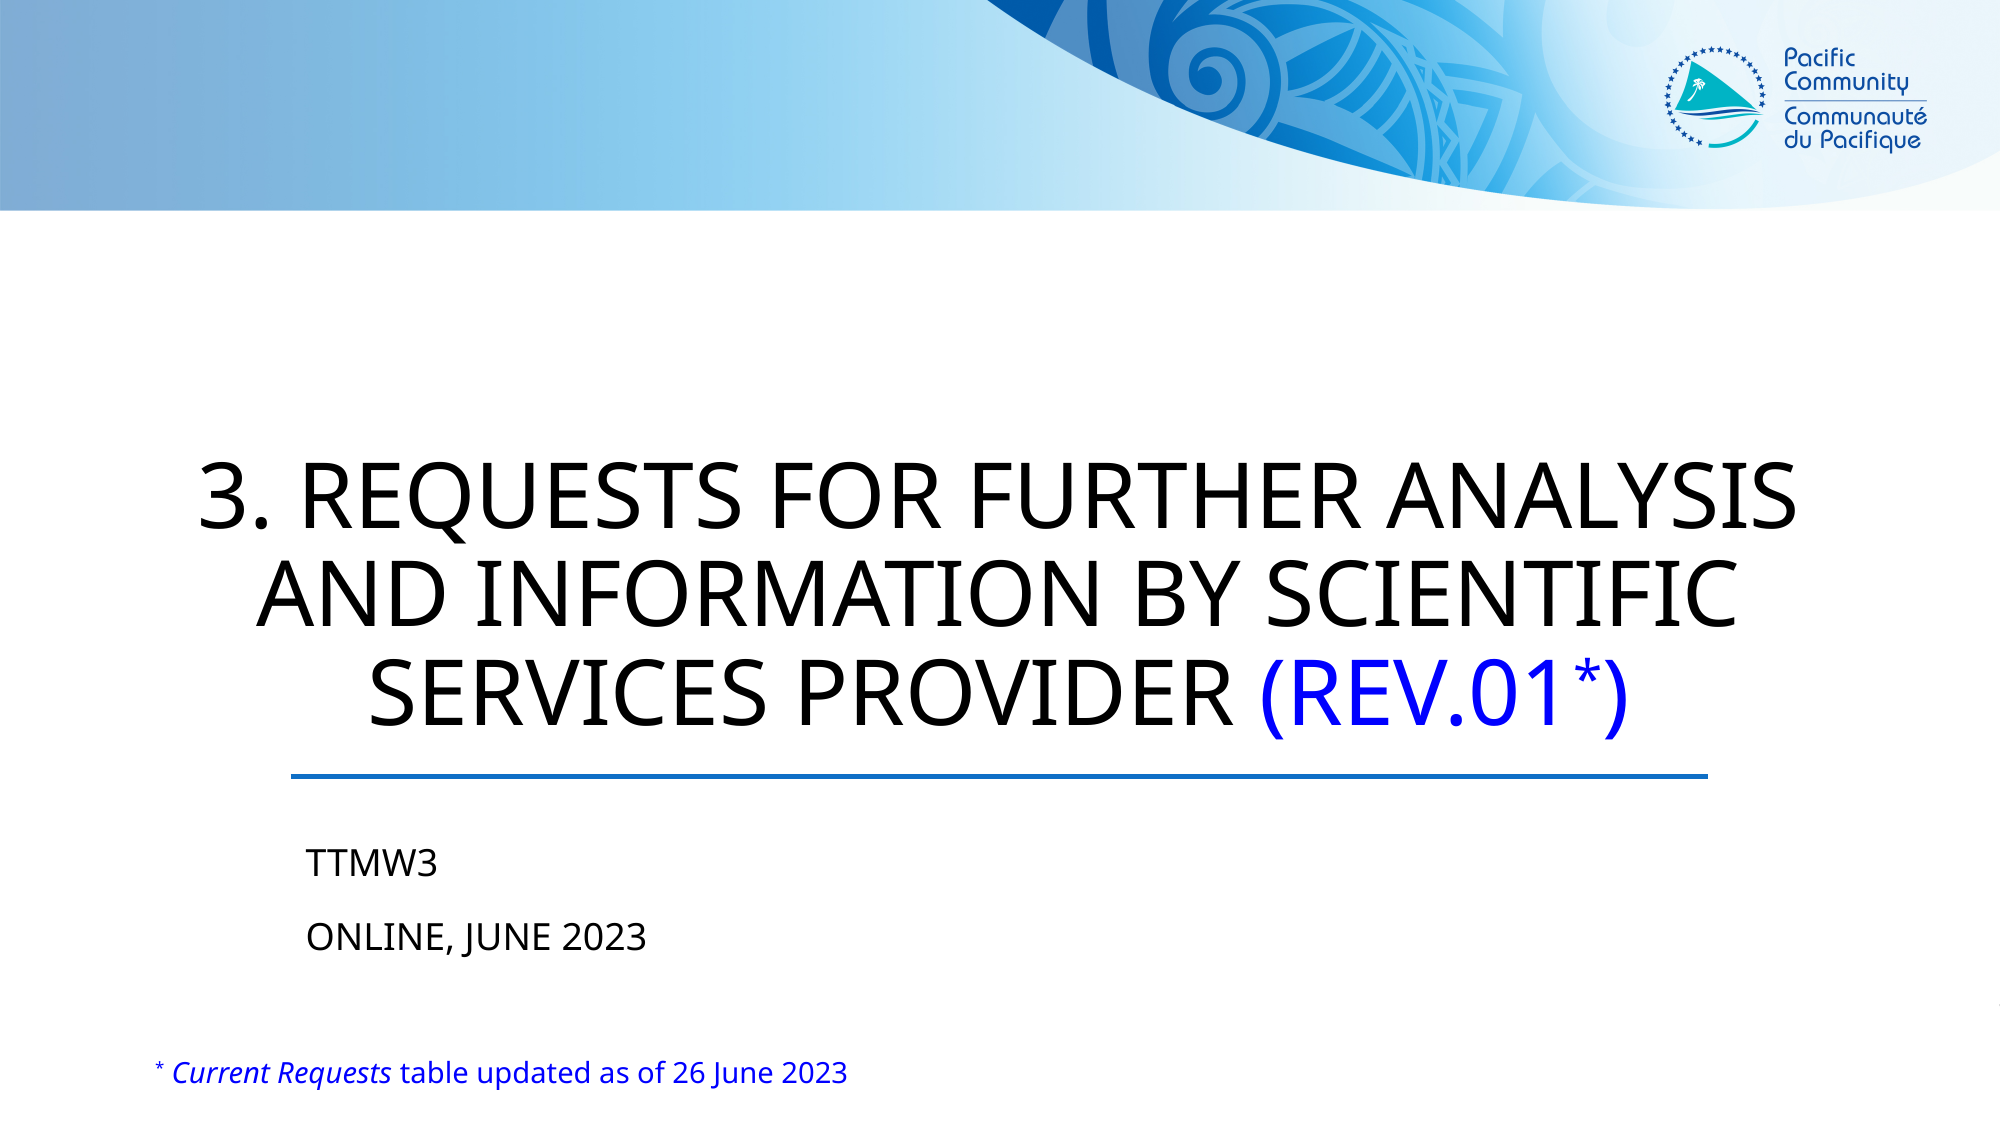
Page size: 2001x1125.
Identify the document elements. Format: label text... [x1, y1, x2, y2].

title 3. Requests for further analysis and information by Scientific Services Provider (Rev.01*) [174, 328, 1824, 745]
text_box * Current Requests table updated as of 26 June 2023 [140, 1046, 1250, 1097]
subtitle TTMW3 Online, June 2023 [290, 814, 1708, 975]
picture [0, 0, 2000, 211]
